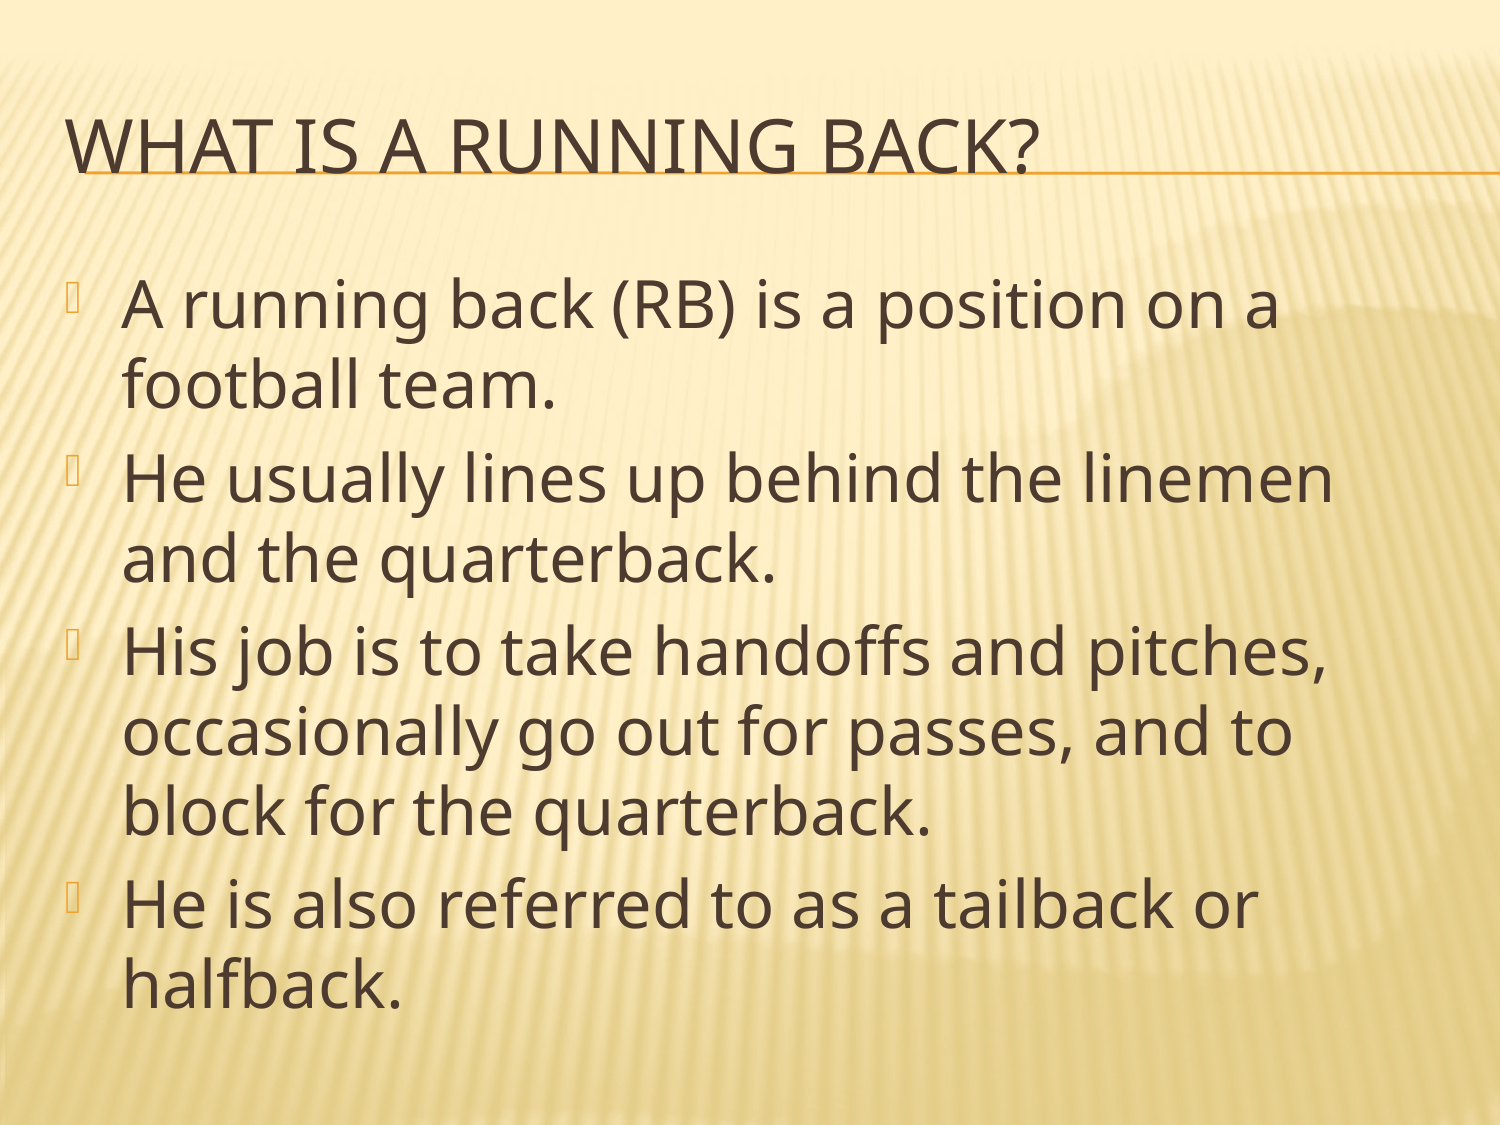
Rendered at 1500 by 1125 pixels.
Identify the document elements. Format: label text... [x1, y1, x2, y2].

list A running back (RB) is a position on a football team. He usually lines up behind the linemen and the quarterback. His job is to take handoffs and pitches, occasionally go out for passes, and to block for the quarterback. He is also referred to as a tailback or halfback. [50, 254, 1475, 998]
title What Is a Running back? [50, 75, 1475, 213]
